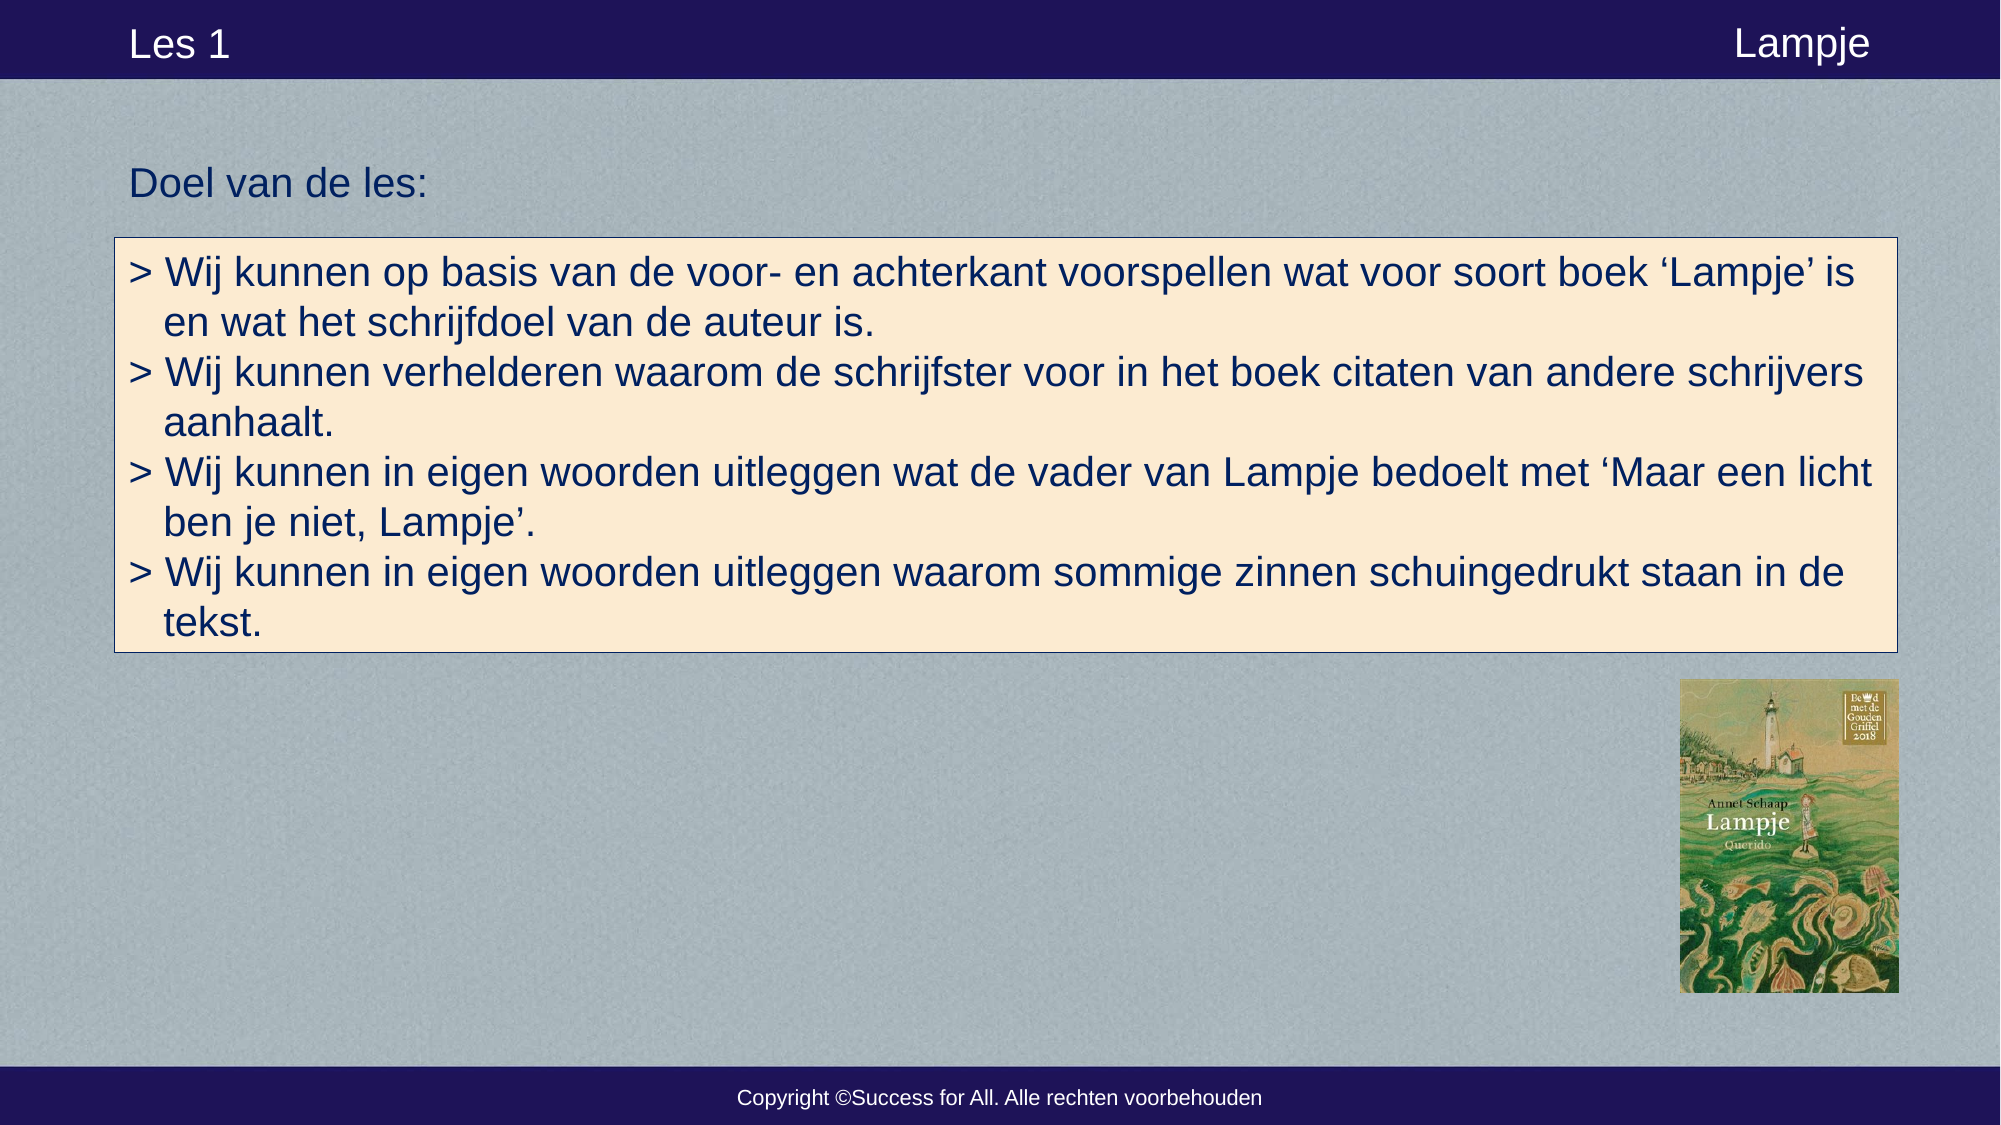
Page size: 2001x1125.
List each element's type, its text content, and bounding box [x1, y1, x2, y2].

text_box Lampje [999, 8, 1886, 73]
text_box Copyright ©Success for All. Alle rechten voorbehouden [0, 1076, 2000, 1125]
text_box Les 1 [114, 9, 354, 75]
text_box Doel van de les: [113, 148, 1635, 214]
text_box > Wij kunnen op basis van de voor- en achterkant voorspellen wat voor soort boek ‘Lampje’ is en wat het schrijfdoel van de auteur is. > Wij kunnen verhelderen waarom de schrijfster voor in het boek citaten van andere schrijvers aanhaalt. > Wij kunnen in eigen woorden uitleggen wat de vader van Lampje bedoelt met ‘Maar een licht ben je niet, Lampje’. > Wij kunnen in eigen woorden uitleggen waarom sommige zinnen schuingedrukt staan in de tekst. [114, 237, 1898, 653]
picture [0, 0, 2001, 1125]
